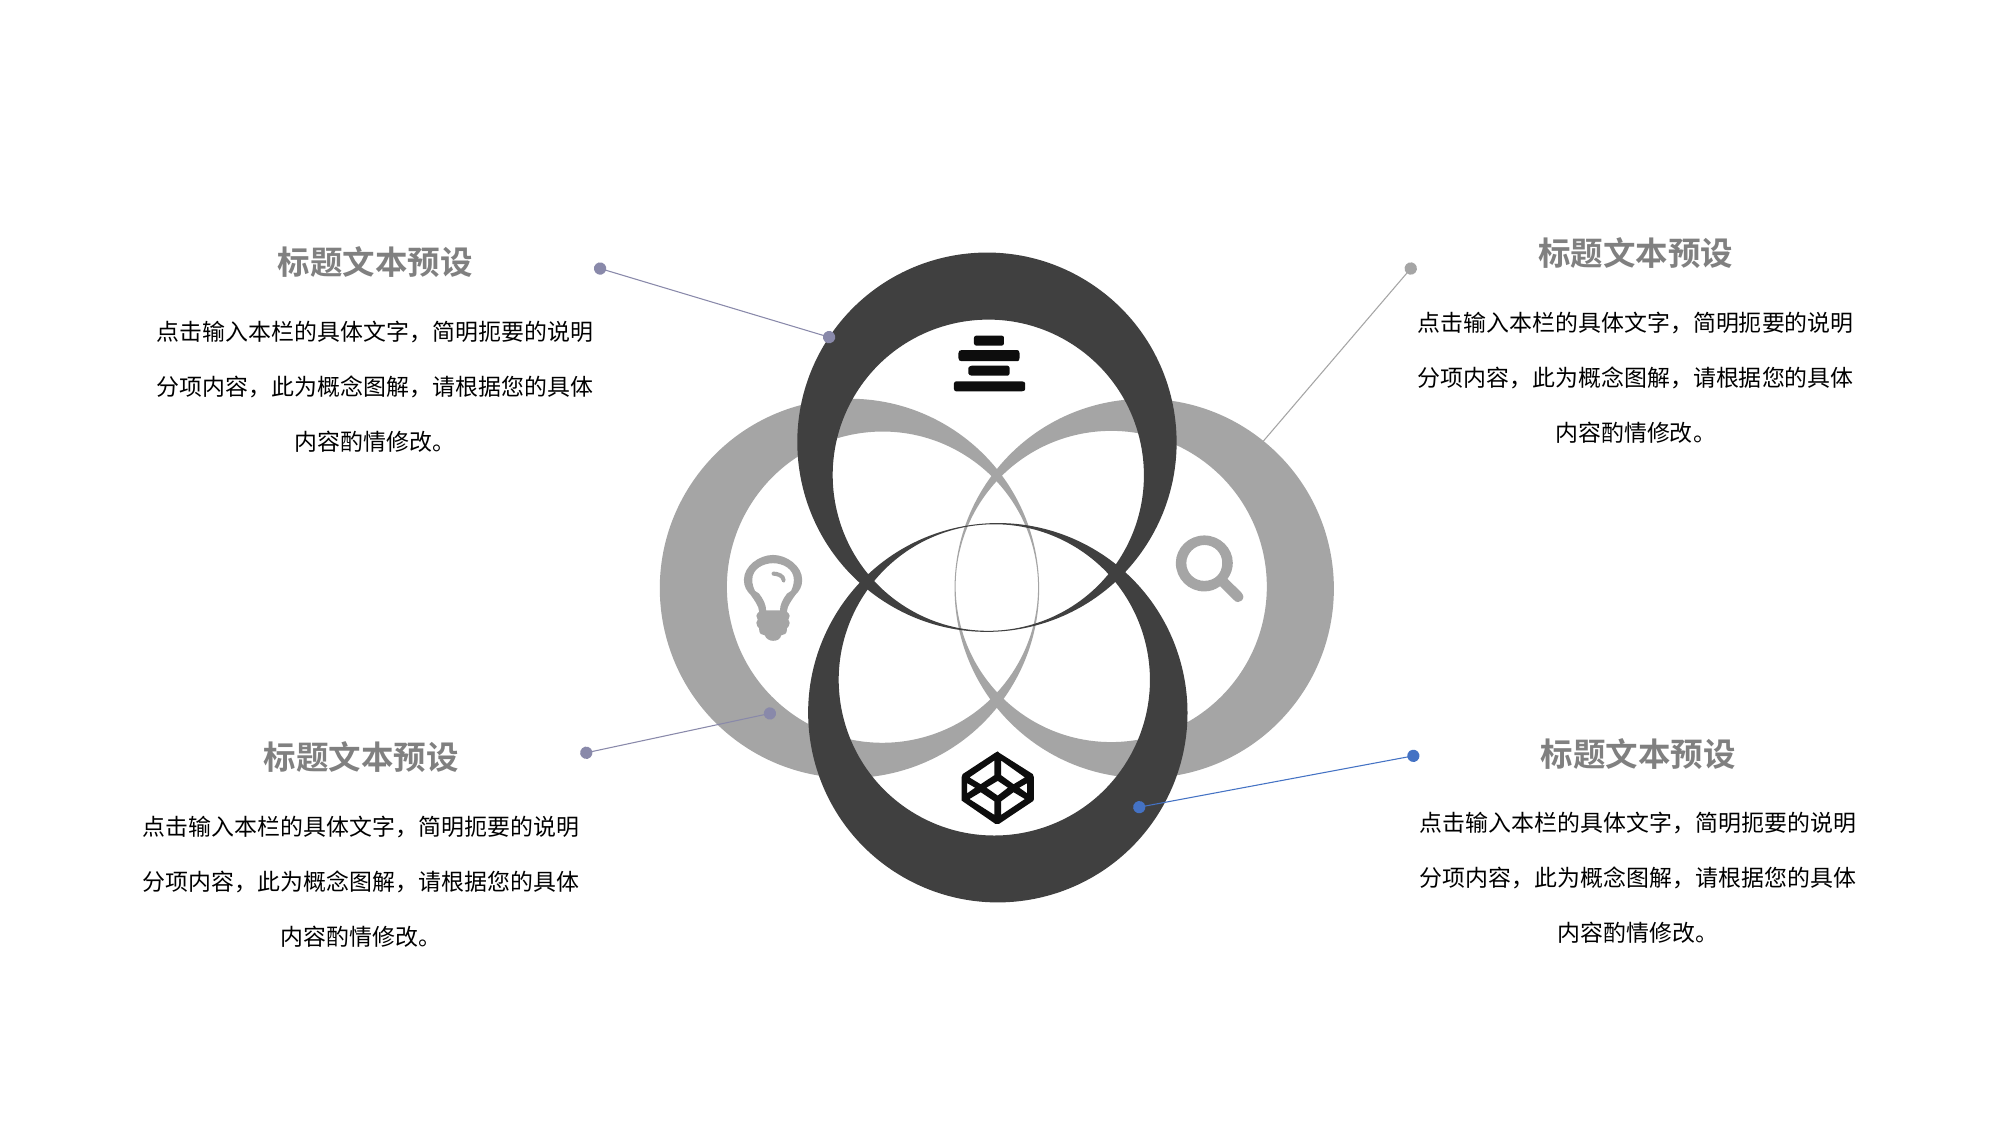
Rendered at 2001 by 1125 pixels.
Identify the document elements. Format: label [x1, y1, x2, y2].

text_box [136, 203, 1864, 1031]
